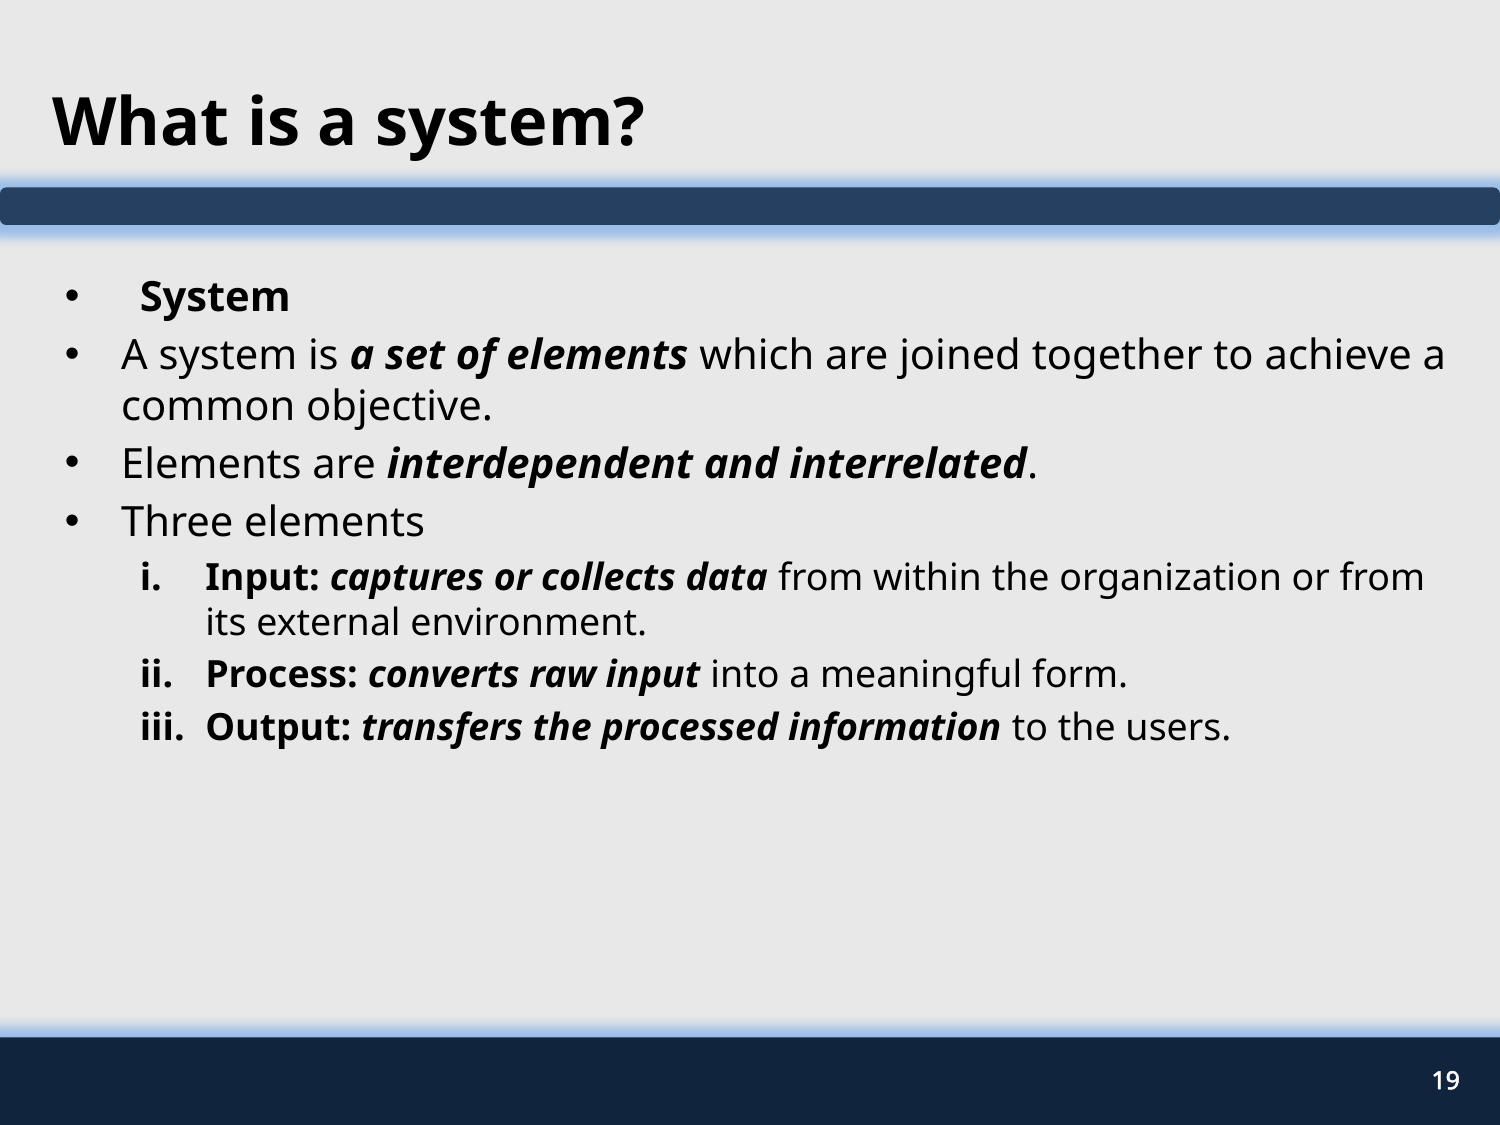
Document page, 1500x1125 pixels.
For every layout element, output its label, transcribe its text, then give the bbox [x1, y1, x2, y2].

list System A system is a set of elements which are joined together to achieve a common objective. Elements are interdependent and interrelated. Three elements Input: captures or collects data from within the organization or from its external environment. Process: converts raw input into a meaningful form. Output: transfers the processed information to the users. [50, 262, 1463, 1013]
slide_number 19 [1412, 1050, 1475, 1113]
title What is a system? [37, 62, 1338, 176]
